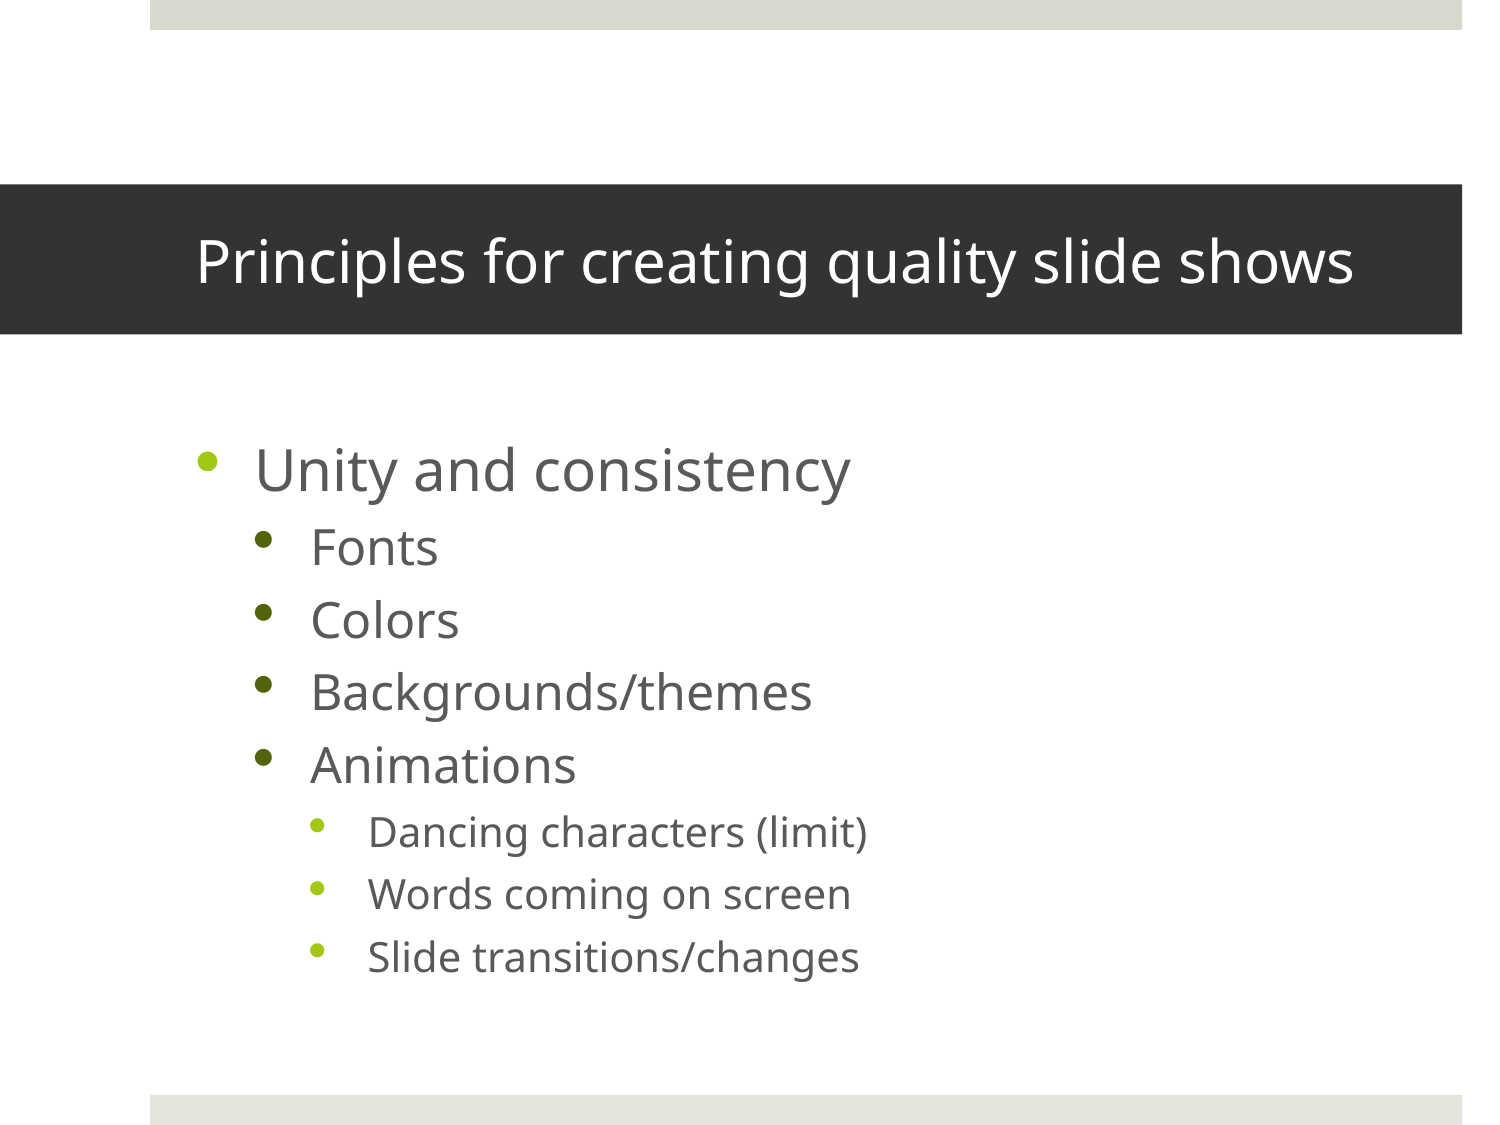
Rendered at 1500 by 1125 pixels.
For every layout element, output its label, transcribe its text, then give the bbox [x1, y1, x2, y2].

title Principles for creating quality slide shows [0, 184, 1463, 335]
list Unity and consistency Fonts Colors Backgrounds/themes Animations Dancing characters (limit) Words coming on screen Slide transitions/changes [182, 425, 1432, 1028]
